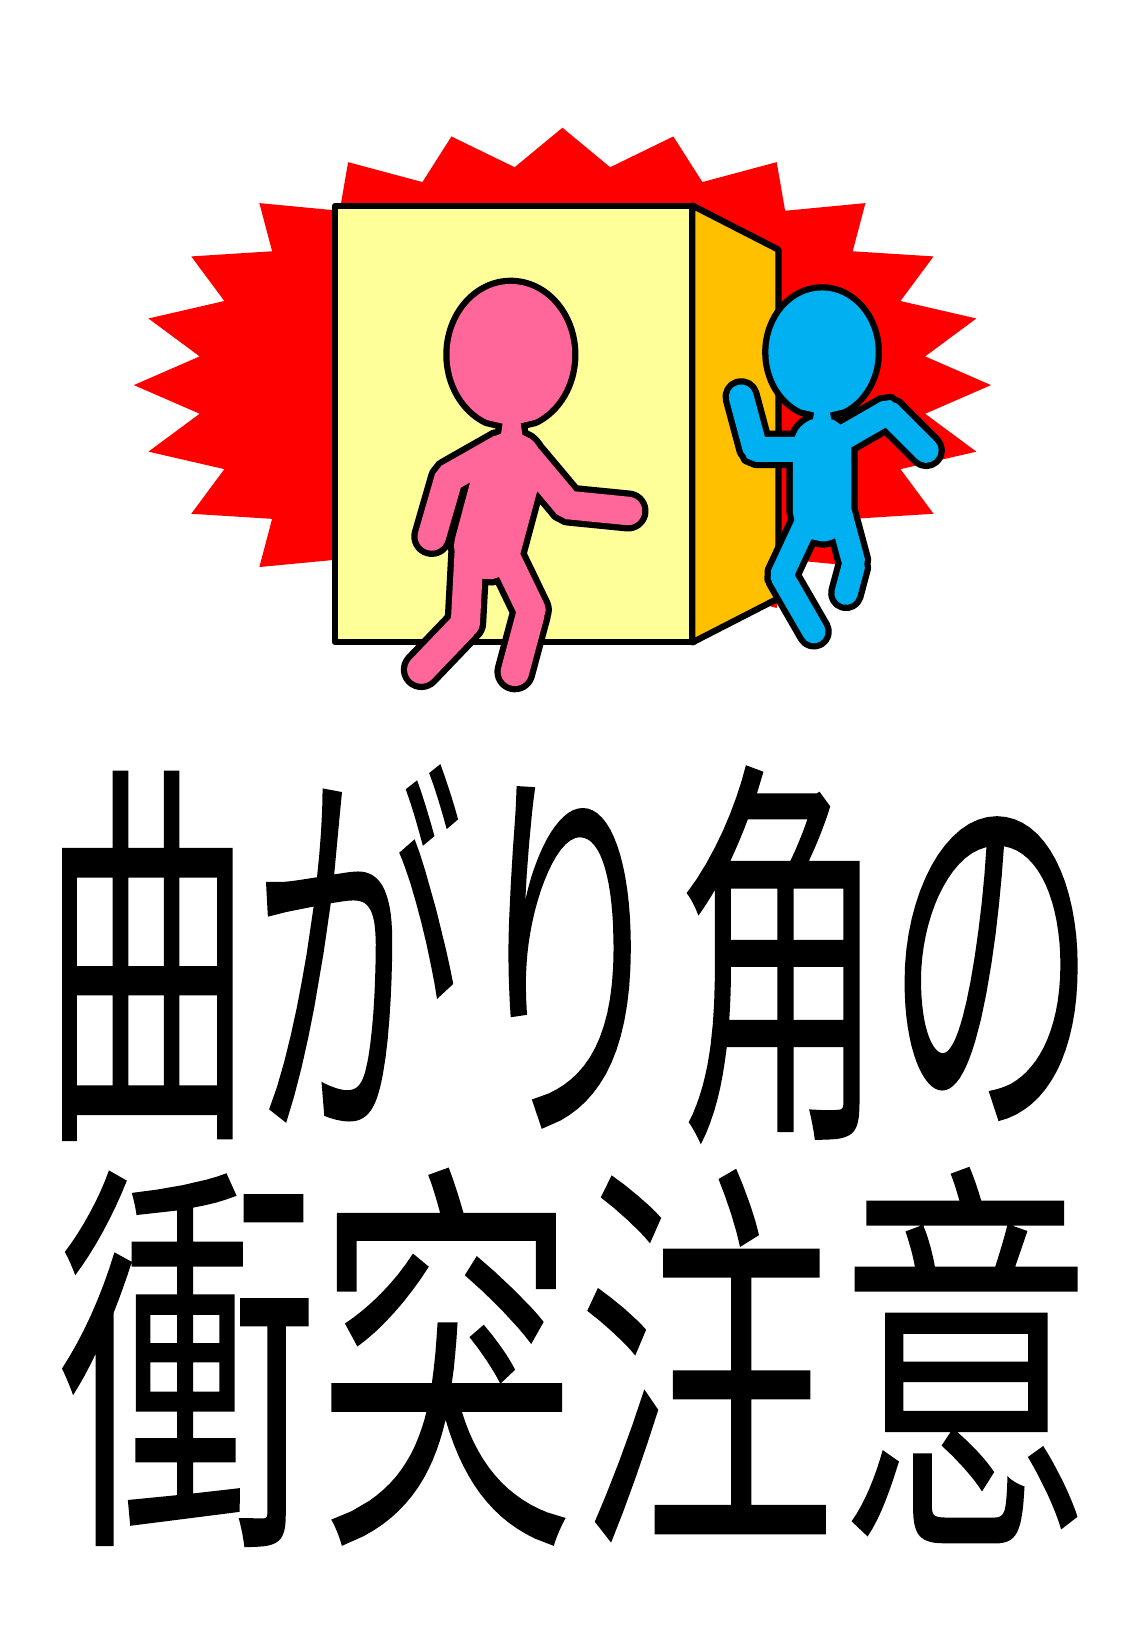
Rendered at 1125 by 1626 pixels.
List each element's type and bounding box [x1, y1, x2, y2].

text_box [133, 127, 992, 687]
text_box [61, 763, 1079, 1548]
